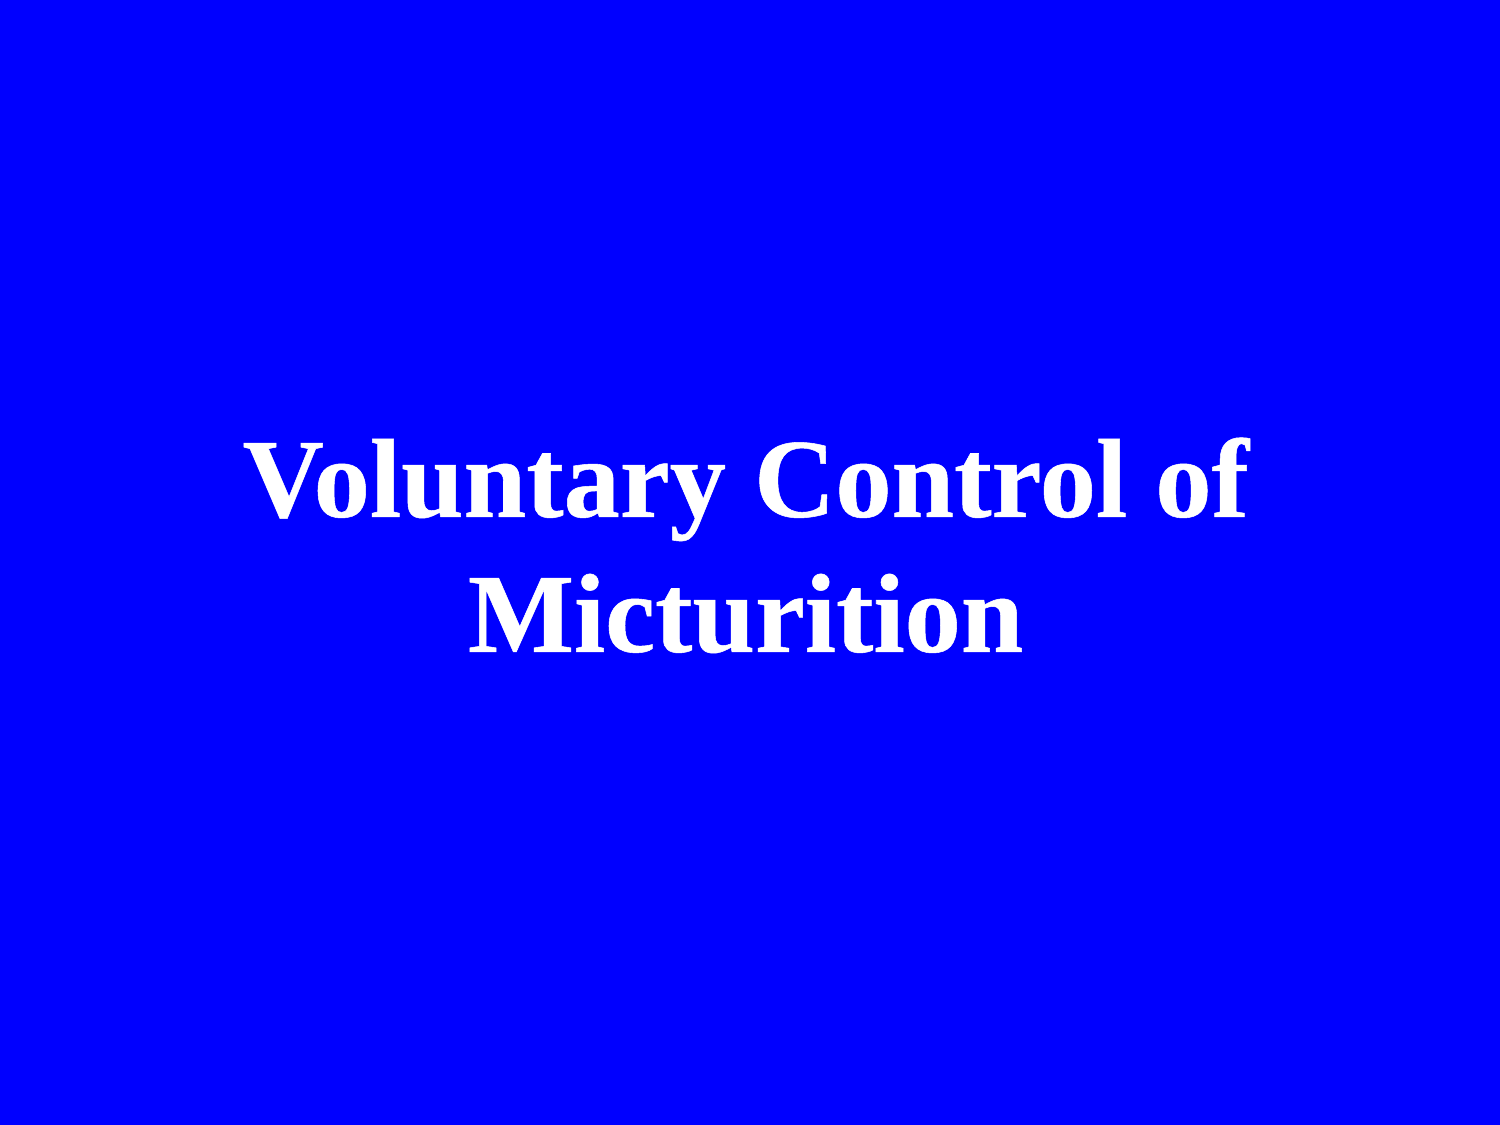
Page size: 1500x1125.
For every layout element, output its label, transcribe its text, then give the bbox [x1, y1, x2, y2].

text_box Voluntary Control of Micturition [0, 397, 1493, 682]
